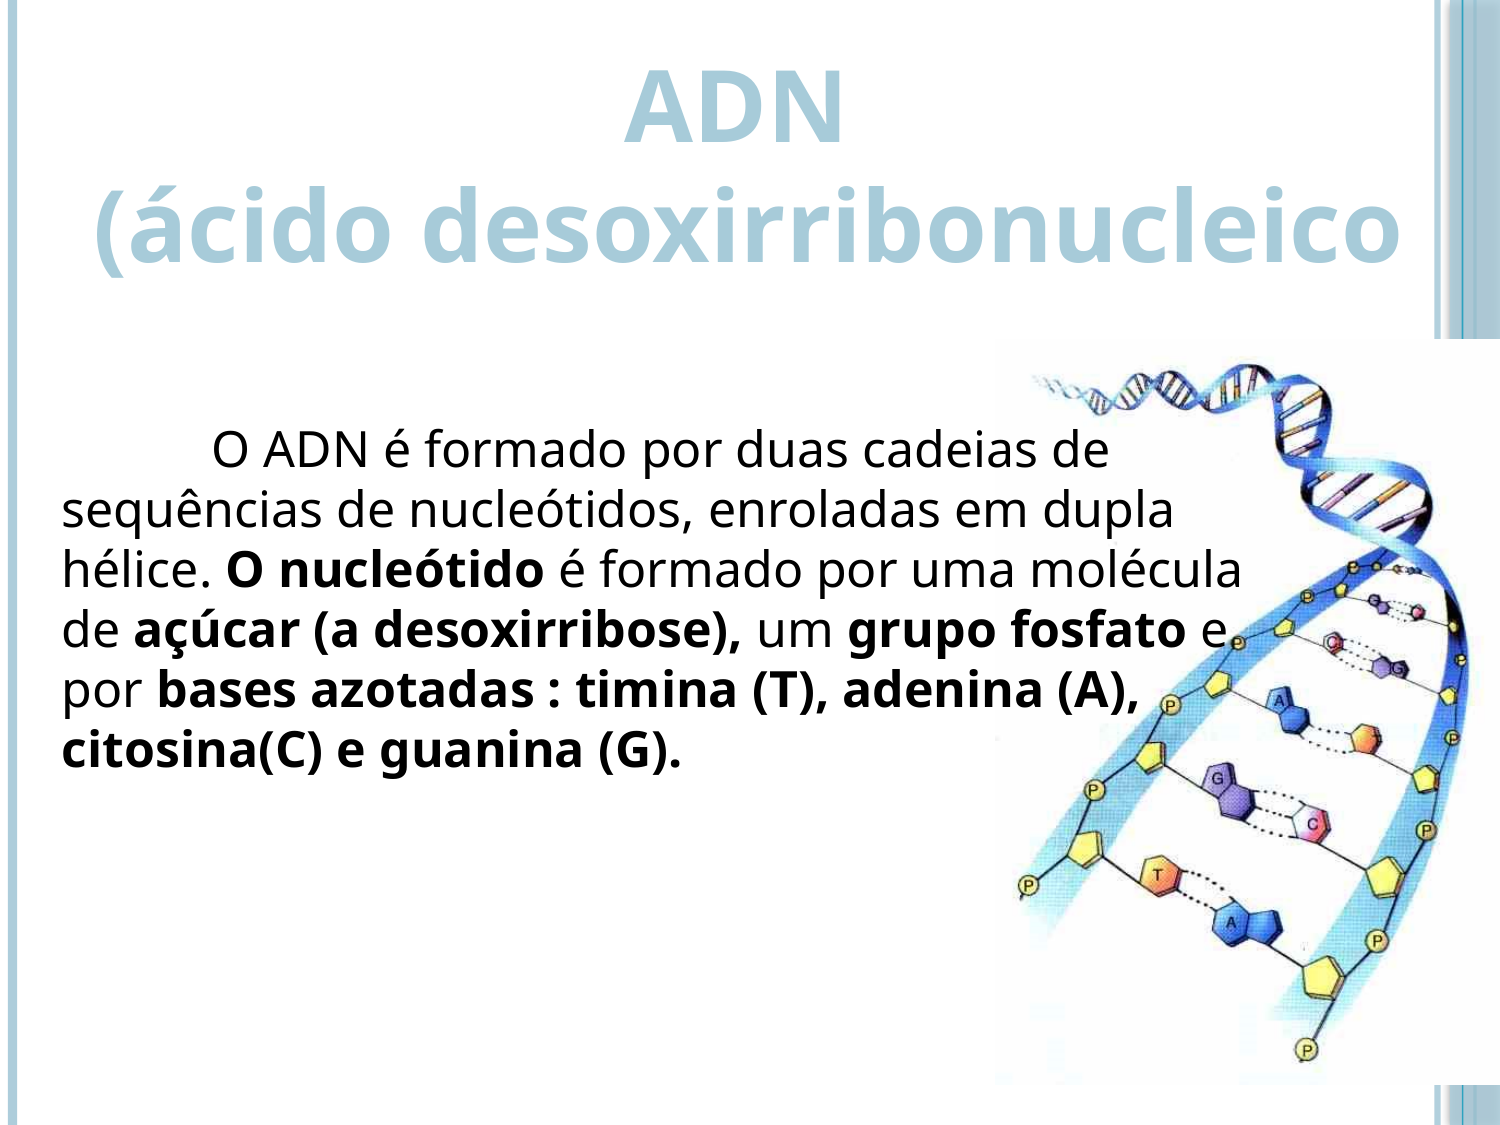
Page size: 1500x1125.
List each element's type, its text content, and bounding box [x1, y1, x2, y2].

text_box ADN (ácido desoxirribonucleico [52, 35, 1420, 290]
picture [994, 339, 1500, 1085]
text_box O ADN é formado por duas cadeias de sequências de nucleótidos, enroladas em dupla hélice. O nucleótido é formado por uma molécula de açúcar (a desoxirribose), um grupo fosfato e por bases azotadas : timina (T), adenina (A), citosina(C) e guanina (G). [46, 410, 988, 785]
